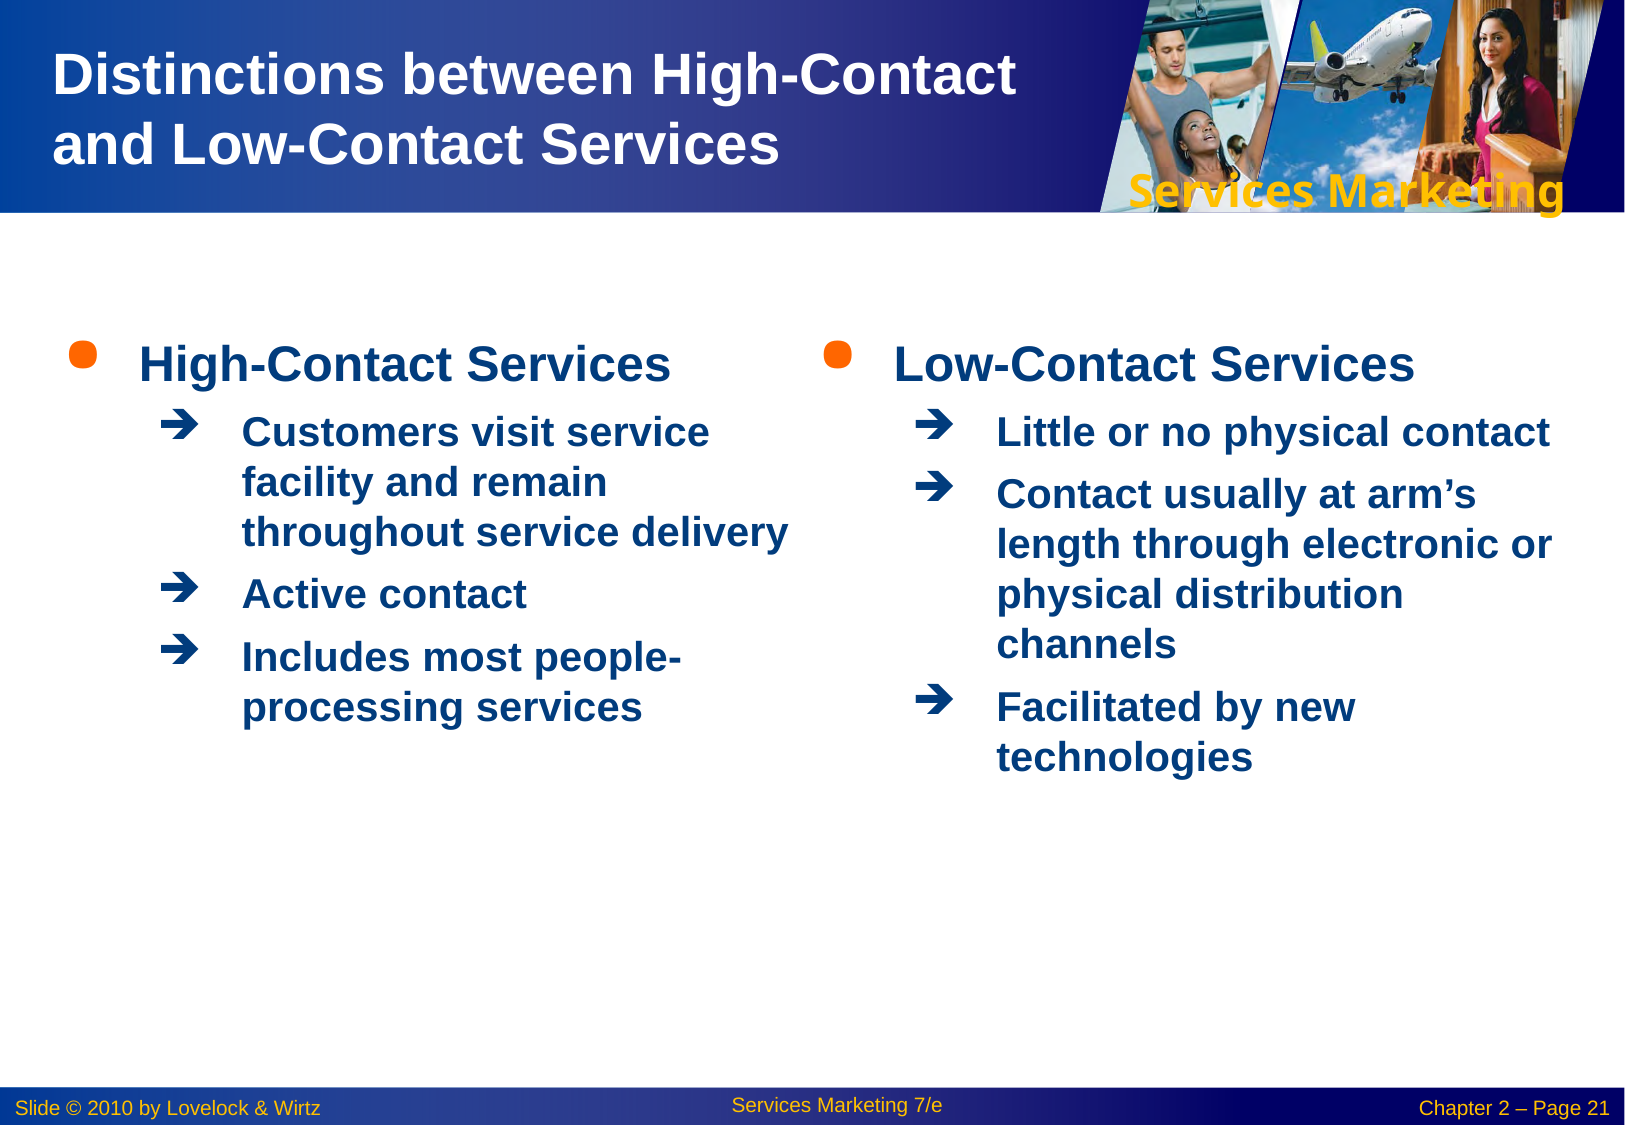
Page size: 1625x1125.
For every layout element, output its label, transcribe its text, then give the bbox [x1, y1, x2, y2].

picture [1546, 187, 1556, 202]
title Distinctions between High-Contact and Low-Contact Services [36, 37, 1088, 176]
picture [1162, 186, 1172, 192]
picture [1100, 0, 1604, 213]
list High-Contact Services Customers visit service facility and remain throughout service delivery Active contact Includes most people-processing services Low-Contact Services Little or no physical contact Contact usually at arm’s length through electronic or physical distribution channels Facilitated by new technologies [49, 324, 1588, 1113]
